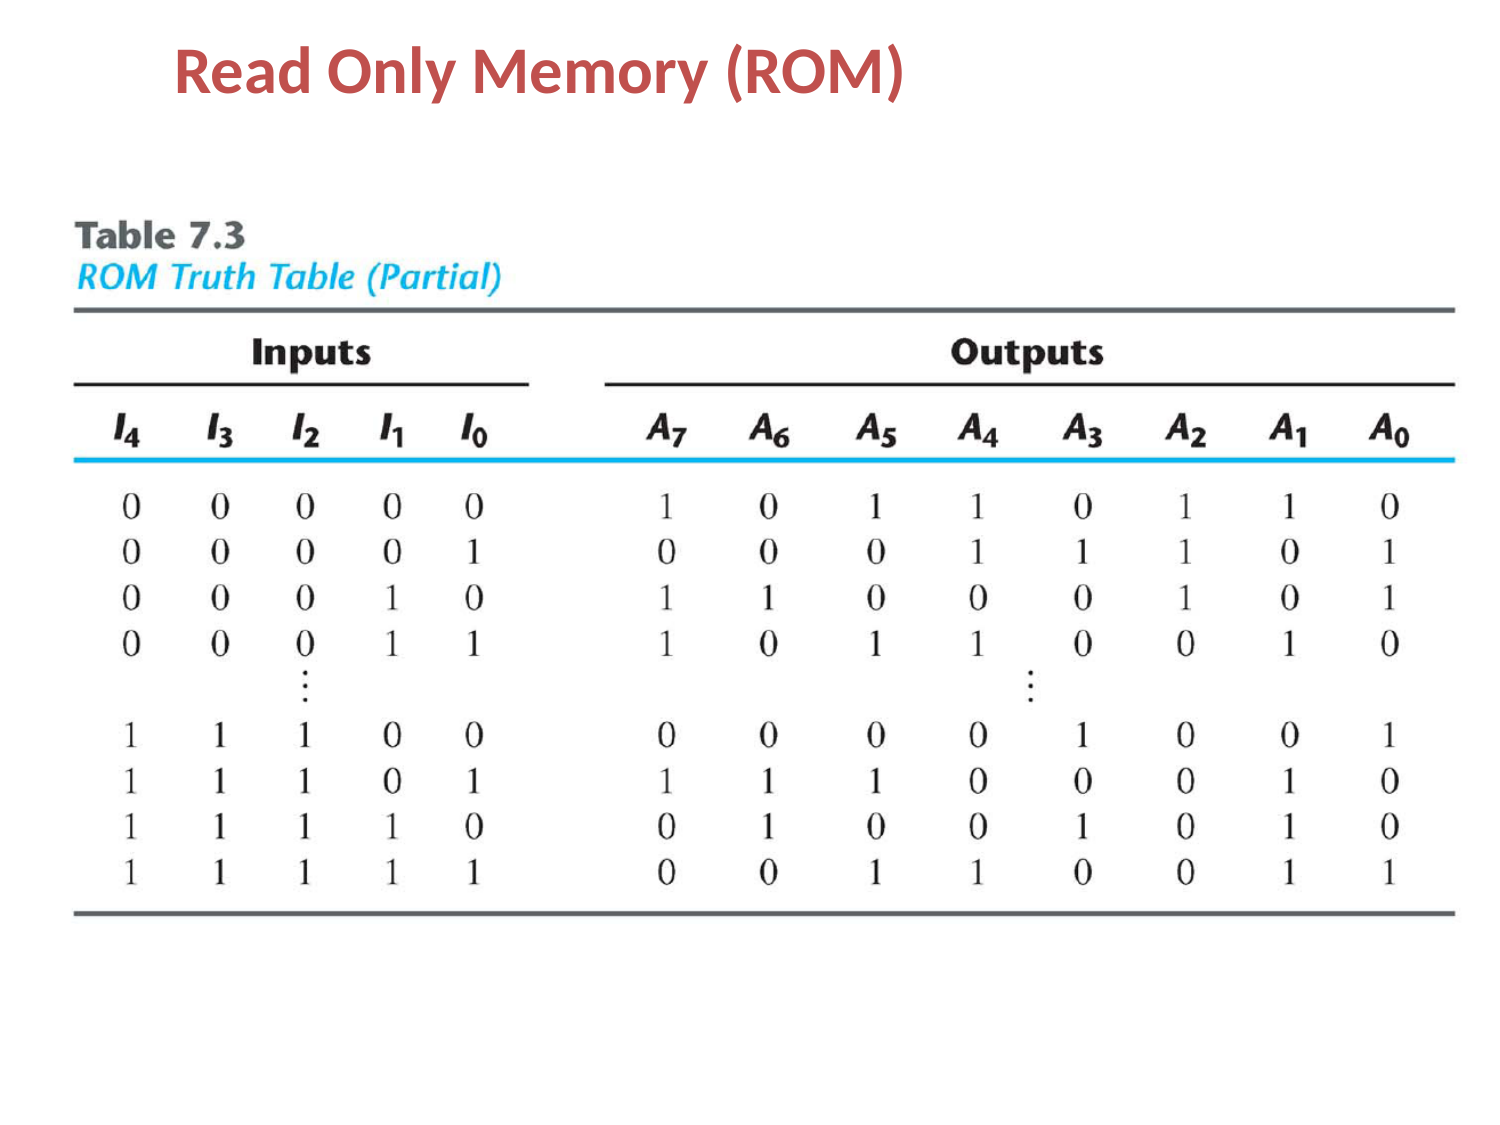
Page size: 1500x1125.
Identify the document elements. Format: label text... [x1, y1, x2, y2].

text_box Read Only Memory (ROM) [159, 31, 1459, 109]
picture [64, 213, 1474, 942]
